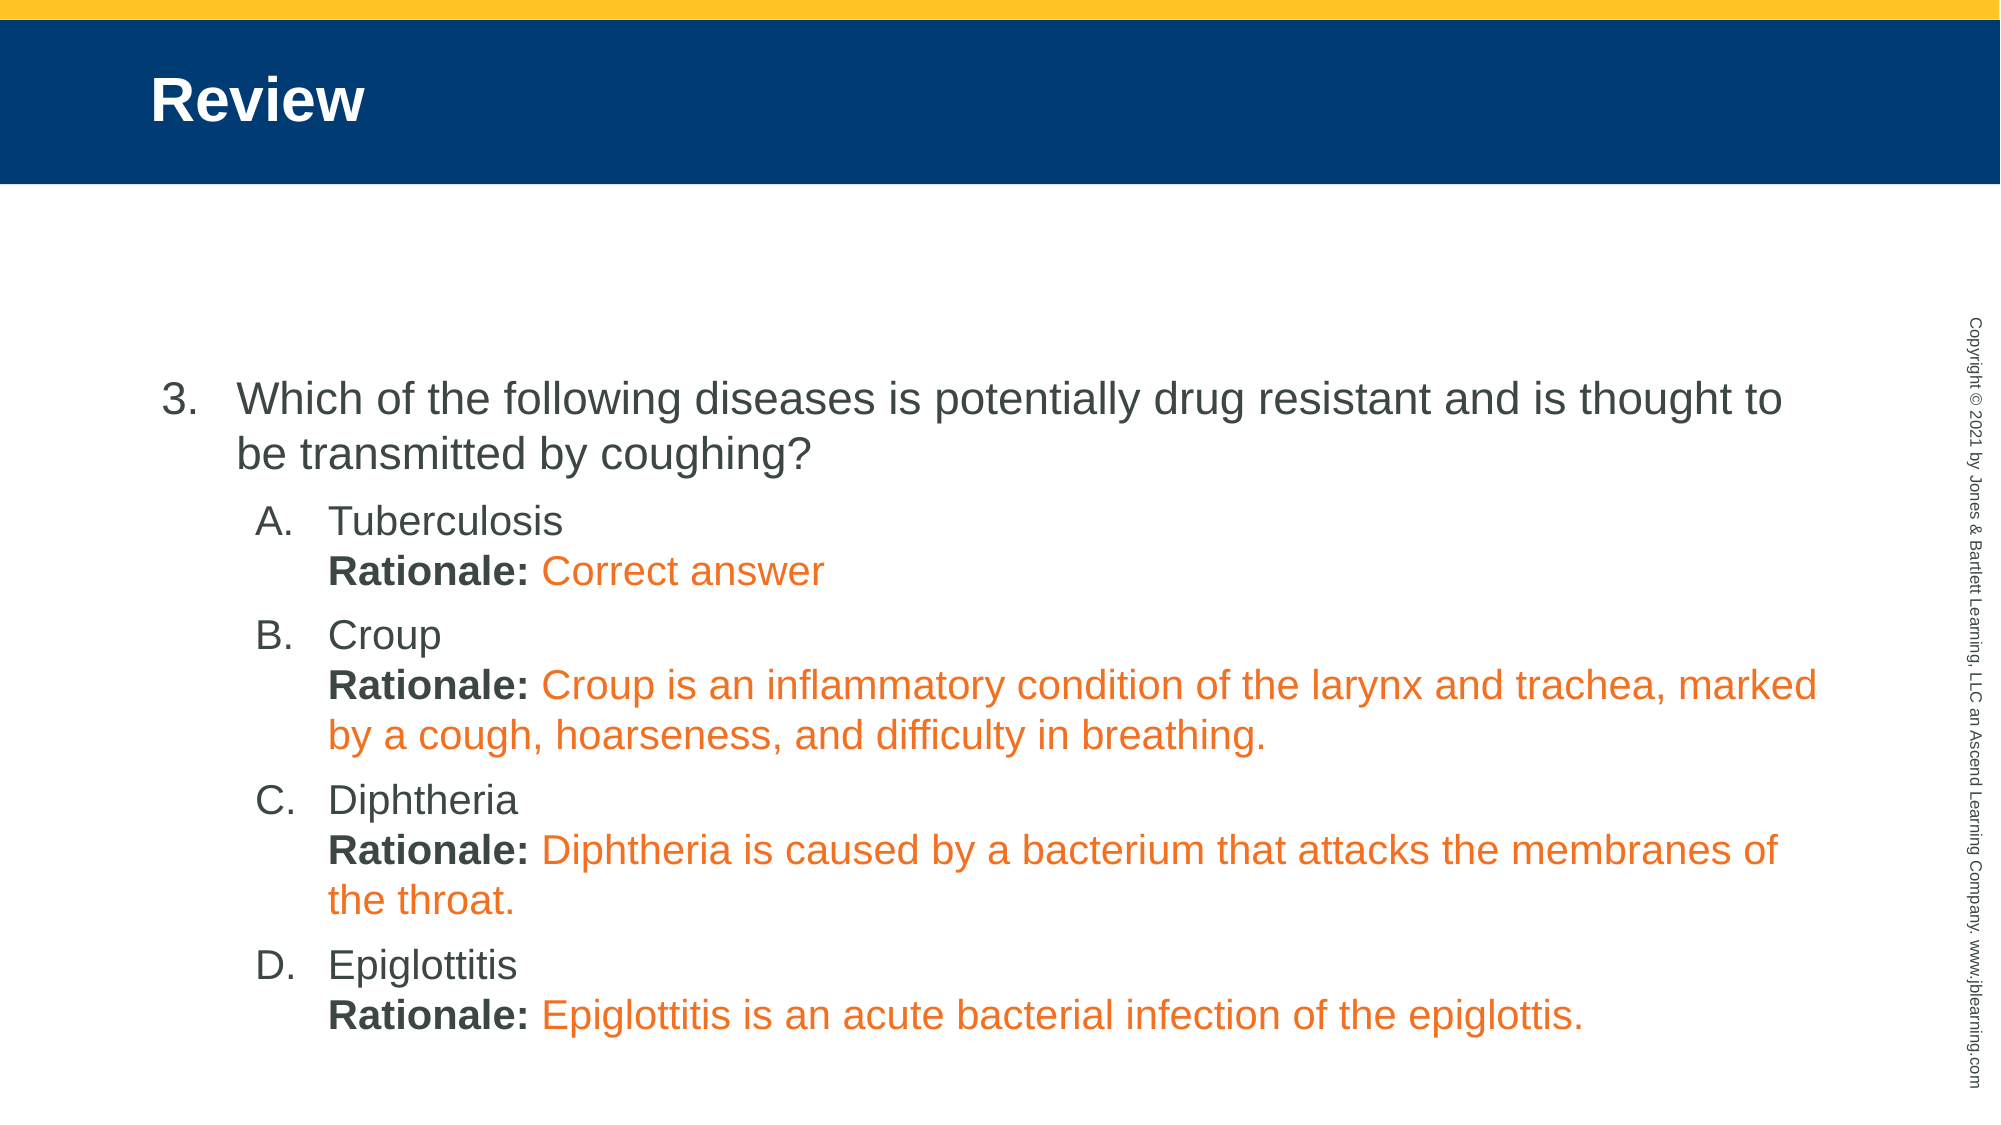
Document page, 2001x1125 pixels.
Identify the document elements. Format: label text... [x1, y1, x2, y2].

list Which of the following diseases is potentially drug resistant and is thought to be transmitted by coughing? Tuberculosis Rationale: Correct answer Croup Rationale: Croup is an inflammatory condition of the larynx and trachea, marked by a cough, hoarseness, and difficulty in breathing. Diphtheria Rationale: Diphtheria is caused by a bacterium that attacks the membranes of the throat. Epiglottitis Rationale: Epiglottitis is an acute bacterial infection of the epiglottis. [146, 361, 1859, 1016]
title Review [0, 19, 2000, 185]
